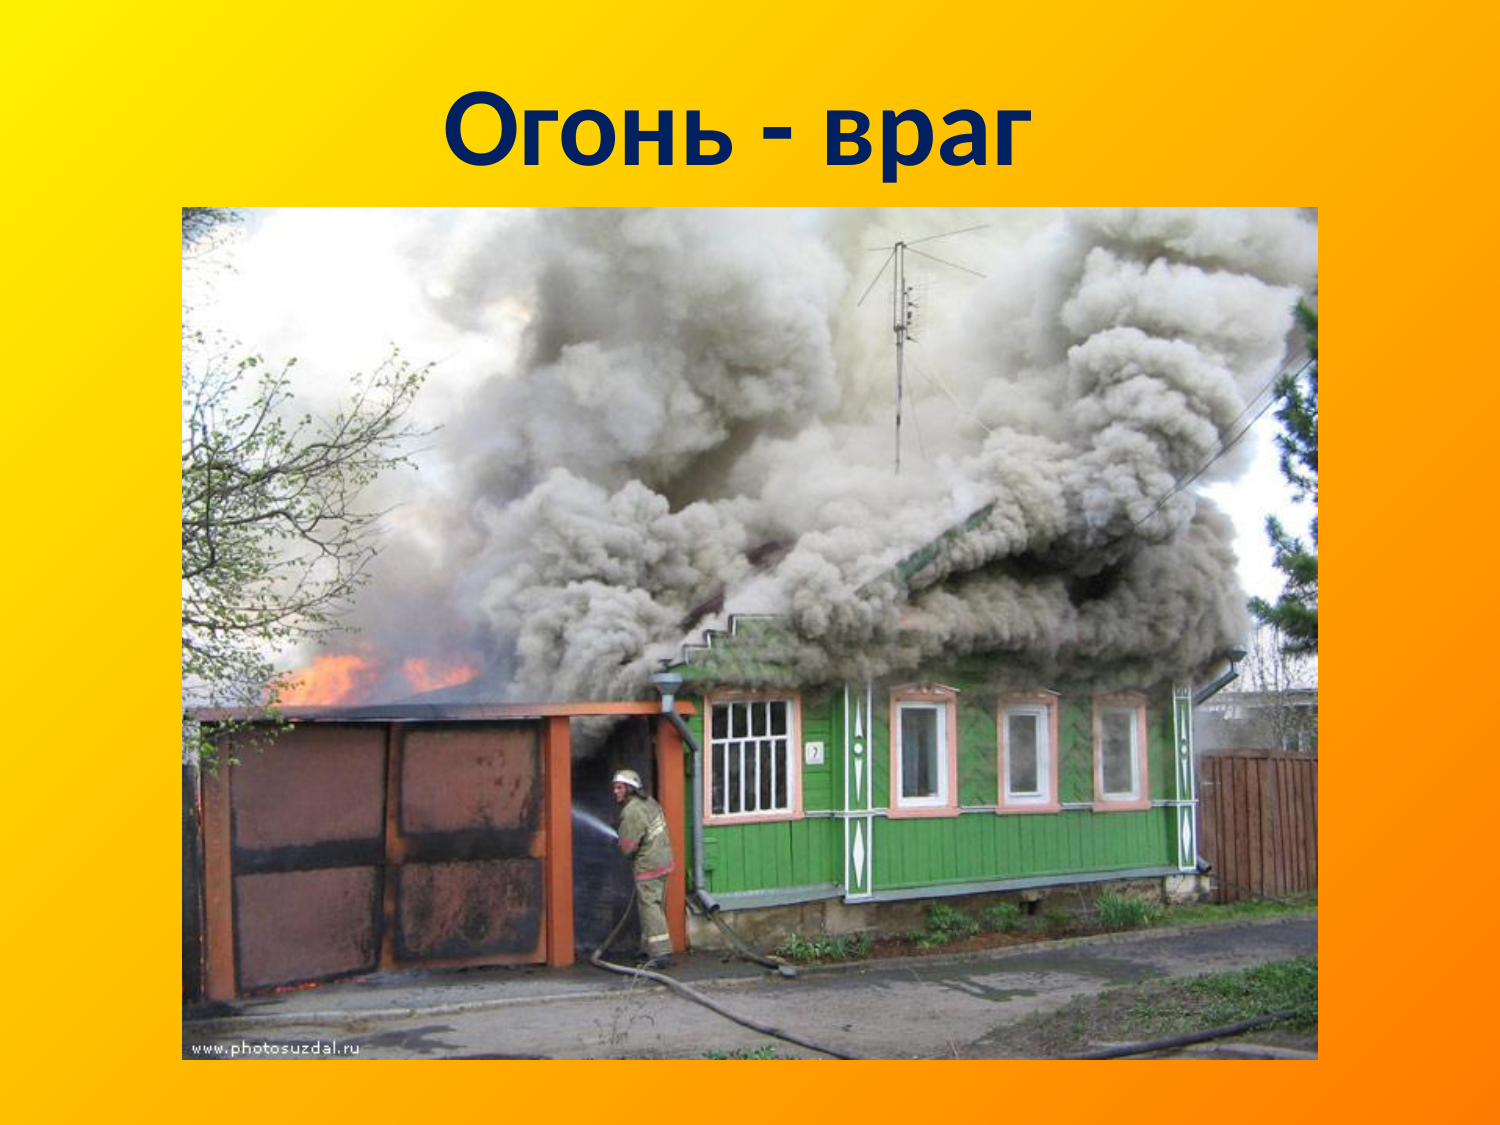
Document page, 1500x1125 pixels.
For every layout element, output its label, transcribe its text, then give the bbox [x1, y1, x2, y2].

title Огонь - враг [100, 0, 1376, 242]
picture [182, 207, 1318, 1060]
